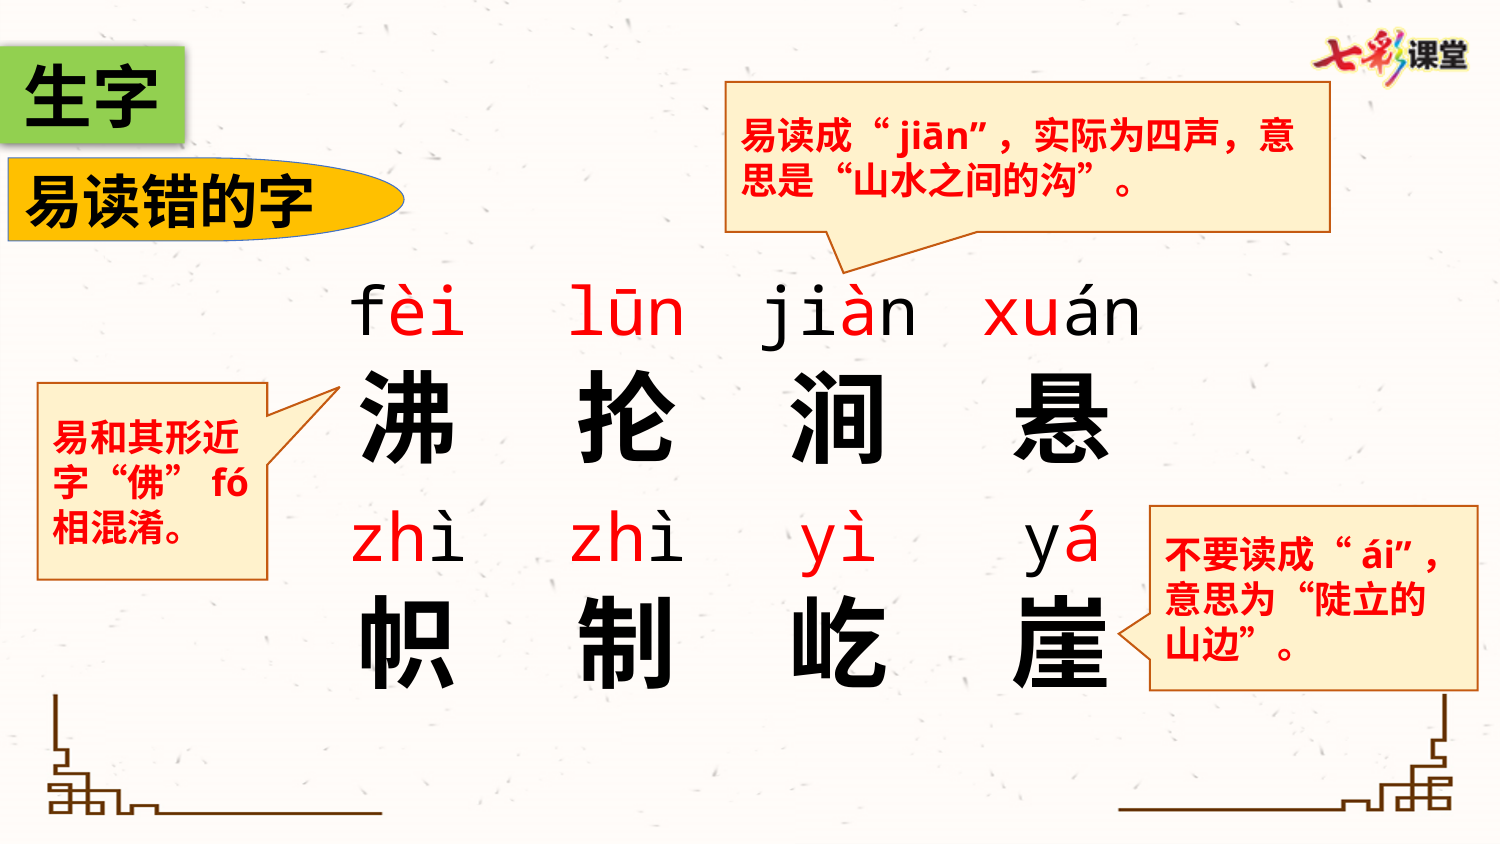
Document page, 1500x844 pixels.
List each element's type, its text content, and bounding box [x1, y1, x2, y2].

text_box 易和其形近字“佛”fó相混淆。 [36, 381, 341, 581]
text_box 崖 [997, 573, 1127, 708]
text_box 生字 [0, 46, 185, 144]
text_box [0, 157, 405, 241]
text_box 抡 [561, 356, 692, 483]
text_box lūn [551, 261, 702, 356]
text_box zhì [551, 487, 702, 583]
text_box 屹 [773, 573, 904, 708]
text_box zhì [332, 487, 483, 583]
text_box 制 [561, 583, 692, 708]
text_box xuán [967, 261, 1157, 356]
text_box fèi [332, 261, 483, 356]
text_box 悬 [997, 356, 1127, 483]
text_box yá [1007, 487, 1117, 583]
text_box 不要读成“ái”，意思为“陡立的山边”。 [1117, 504, 1479, 692]
picture [0, 0, 1500, 844]
text_box yì [784, 487, 894, 583]
text_box 沸 [342, 356, 473, 483]
text_box 涧 [773, 356, 904, 483]
text_box 帜 [342, 583, 473, 708]
text_box 易读成“jiān”，实际为四声，意思是“山水之间的沟”。 [724, 80, 1331, 275]
text_box jiàn [744, 261, 934, 356]
